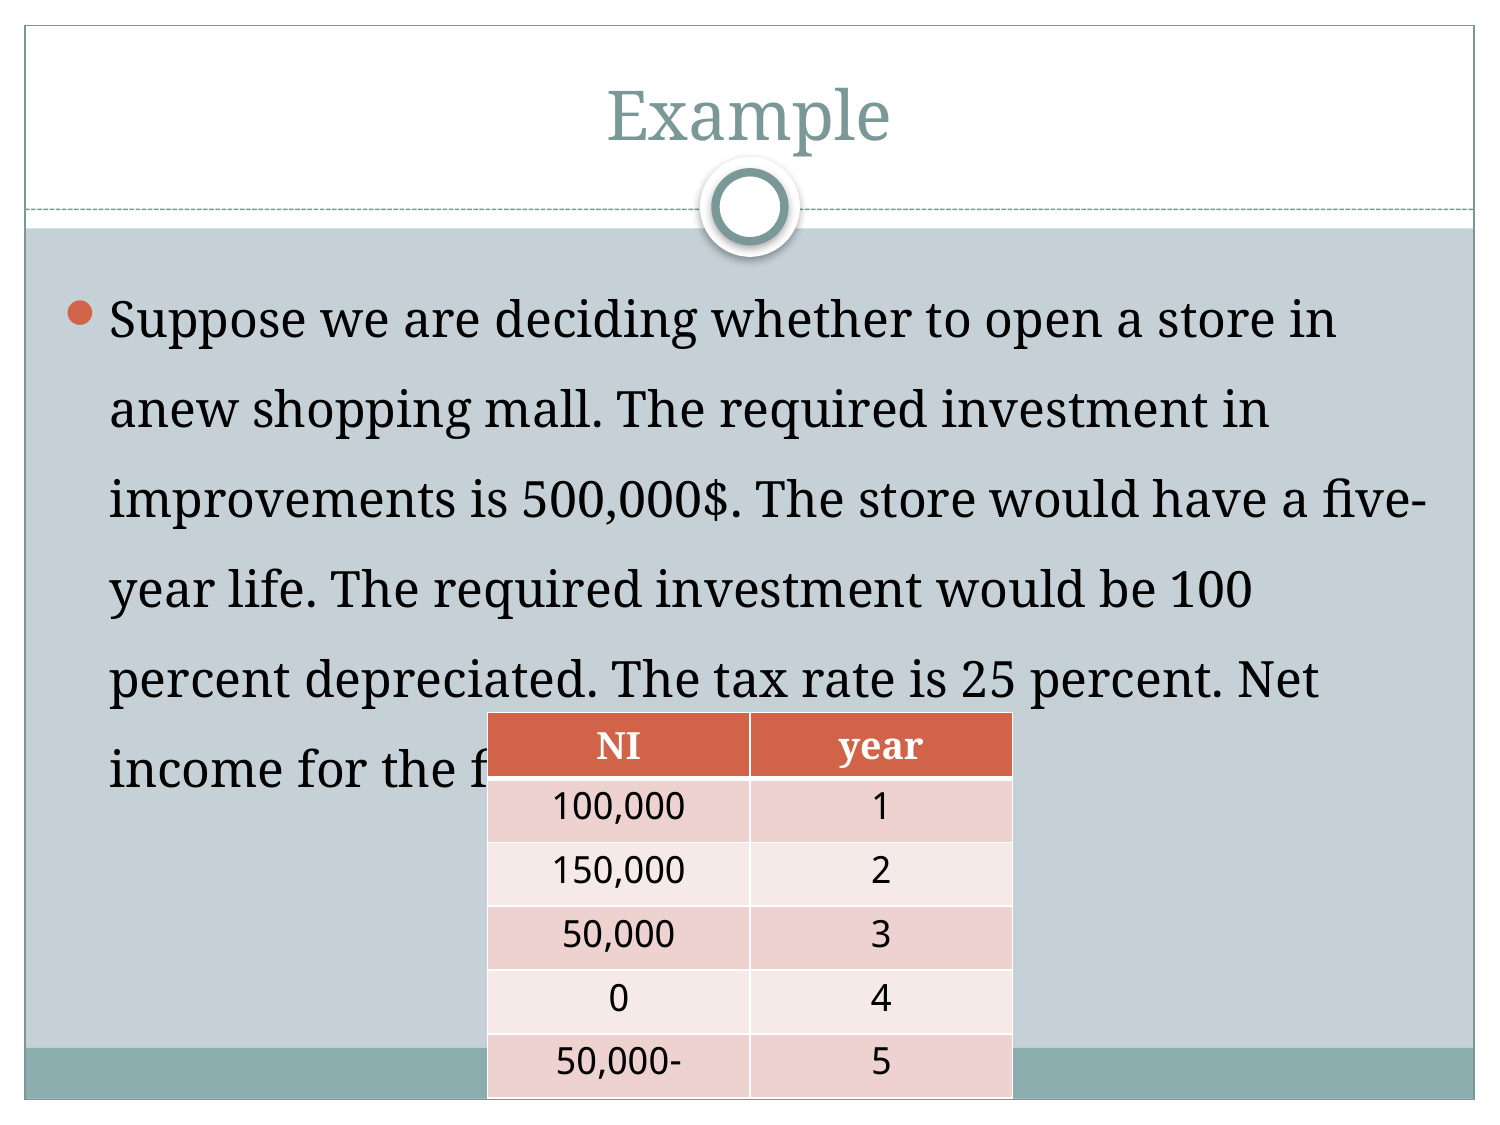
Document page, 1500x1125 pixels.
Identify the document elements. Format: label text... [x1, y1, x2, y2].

table_cell 150,000 [488, 843, 749, 905]
table_cell 5 [751, 1035, 1012, 1097]
table_cell 0 [488, 971, 749, 1033]
table_cell 50,000 [488, 907, 749, 969]
list Suppose we are deciding whether to open a store in anew shopping mall. The required investment in improvements is 500,000$. The store would have a five-year life. The required investment would be 100 percent depreciated. The tax rate is 25 percent. Net income for the five years as follow: [49, 250, 1445, 1001]
table_cell -50,000 [488, 1035, 749, 1097]
table_cell 2 [751, 843, 1012, 905]
title Example [49, 37, 1450, 162]
table_cell 4 [751, 971, 1012, 1033]
table_cell 100,000 [488, 781, 749, 842]
table_header NI [488, 713, 749, 776]
table_cell 1 [751, 781, 1012, 842]
table_cell 3 [751, 907, 1012, 969]
table_header year [751, 713, 1012, 776]
